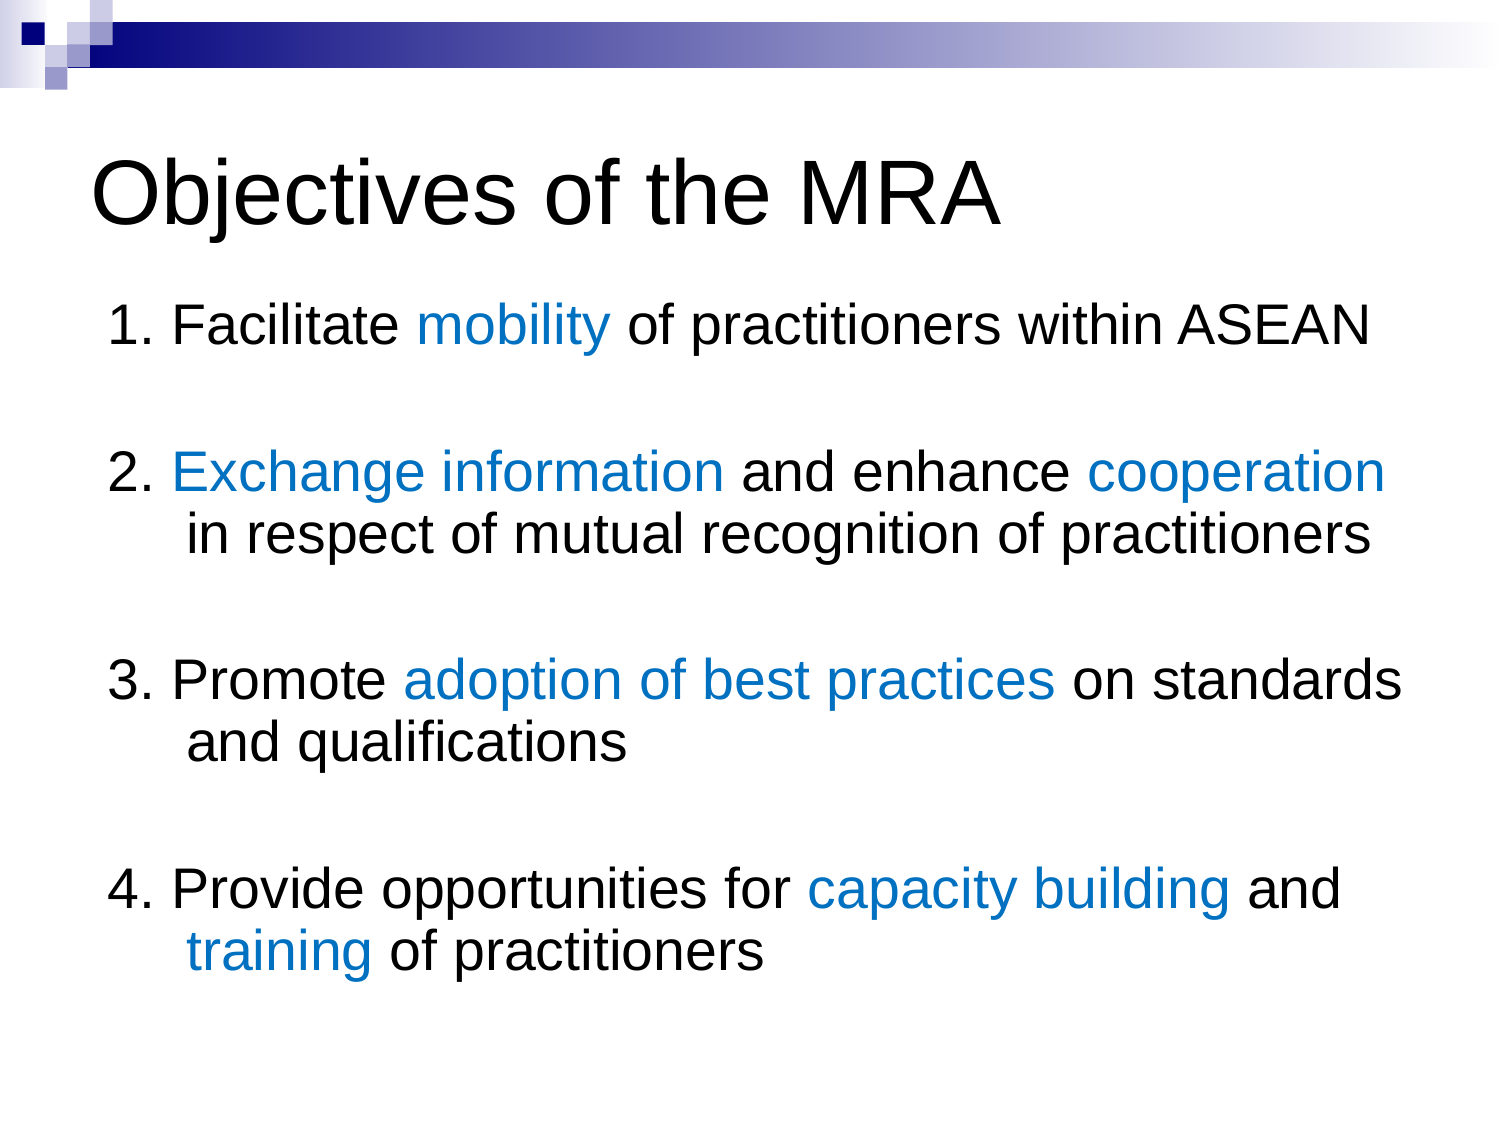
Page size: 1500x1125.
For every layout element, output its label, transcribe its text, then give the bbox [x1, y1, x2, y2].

title Objectives of the MRA [74, 74, 1426, 287]
list 1. Facilitate mobility of practitioners within ASEAN 2. Exchange information and enhance cooperation in respect of mutual recognition of practitioners 3. Promote adoption of best practices on standards and qualifications 4. Provide opportunities for capacity building and training of practitioners [74, 287, 1426, 1038]
